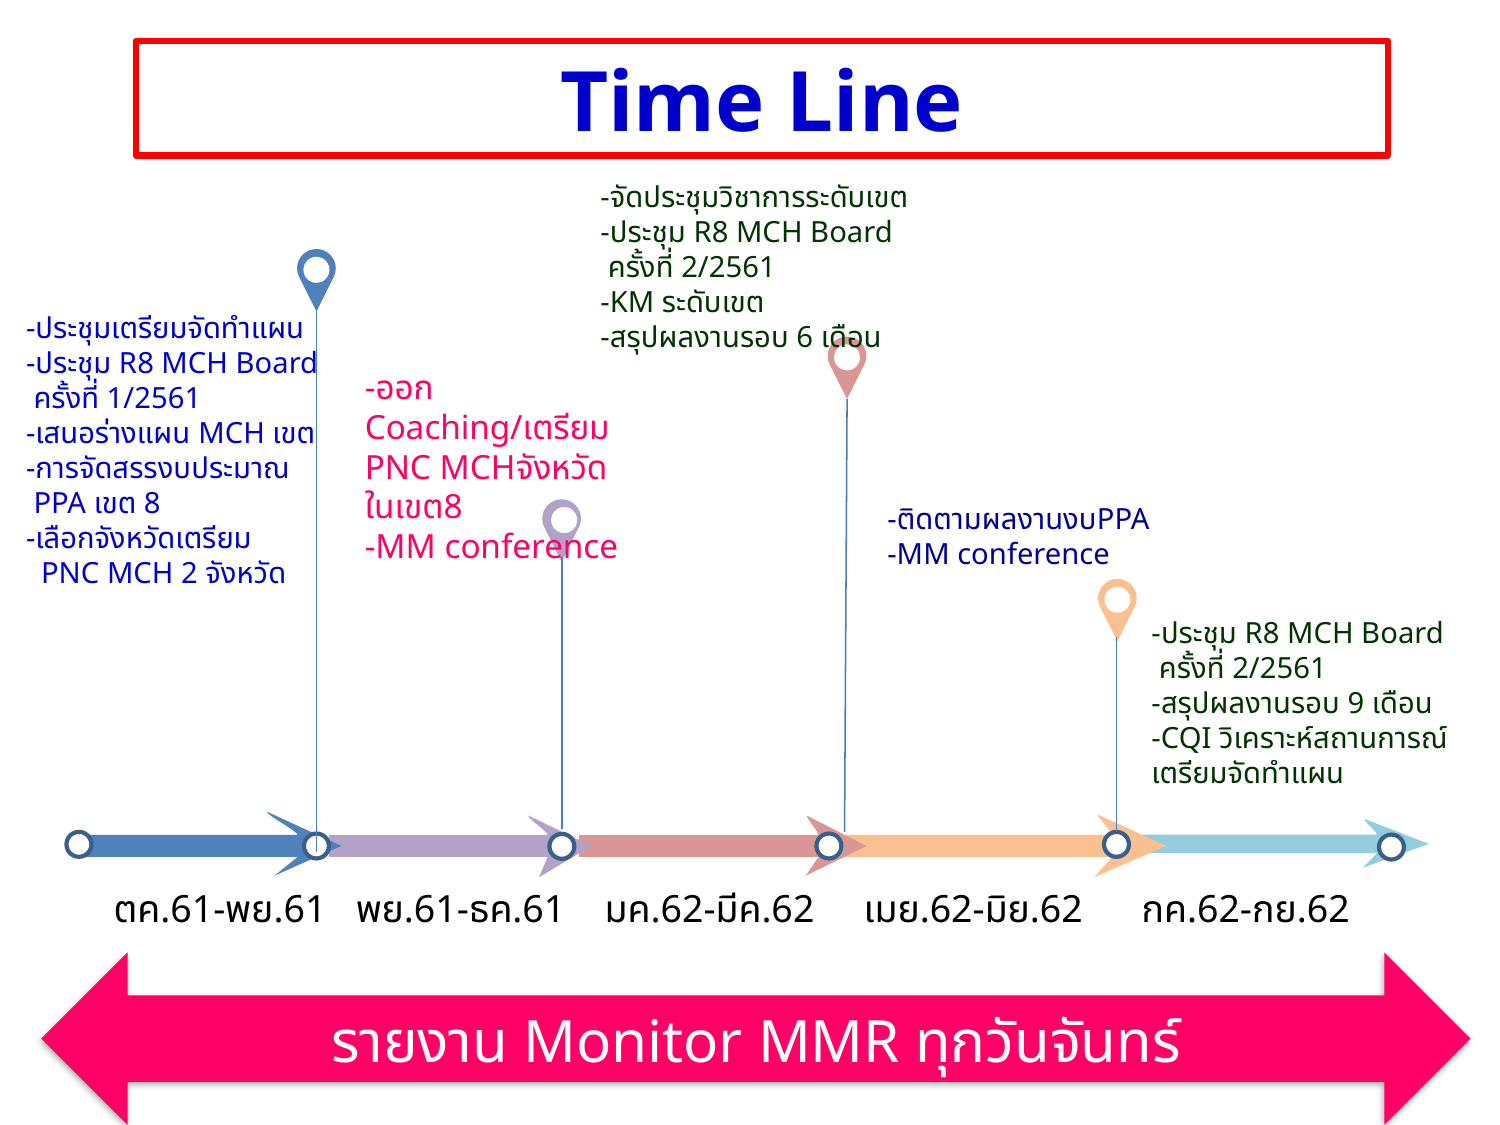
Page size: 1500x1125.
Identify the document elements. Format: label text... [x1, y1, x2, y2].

text_box -จัดประชุมวิชาการระดับเขต -ประชุม R8 MCH Board ครั้งที่ 2/2561 -KM ระดับเขต -สรุปผลงานรอบ 6 เดือน [585, 170, 957, 247]
text_box -ประชุมเตรียมจัดทำแผน -ประชุม R8 MCH Board ครั้งที่ 1/2561 -เสนอร่างแผน MCH เขต -การจัดสรรงบประมาณ PPA เขต 8 -เลือกจังหวัดเตรียม PNC MCH 2 จังหวัด [11, 301, 61, 597]
text_box รายงาน Monitor MMR ทุกวันจันทร์ [41, 952, 1471, 1125]
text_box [66, 248, 1430, 878]
text_box -ประชุม R8 MCH Board ครั้งที่ 2/2561 -สรุปผลงานรอบ 9 เดือน -CQI วิเคราะห์สถานการณ์เตรียมจัดทำแผน [1435, 607, 1500, 797]
text_box Time Line [135, 40, 1388, 156]
text_box ตค.61-พย.61 พย.61-ธค.61 มค.62-มีค.62 เมย.62-มิย.62 กค.62-กย.62 [89, 886, 1385, 937]
